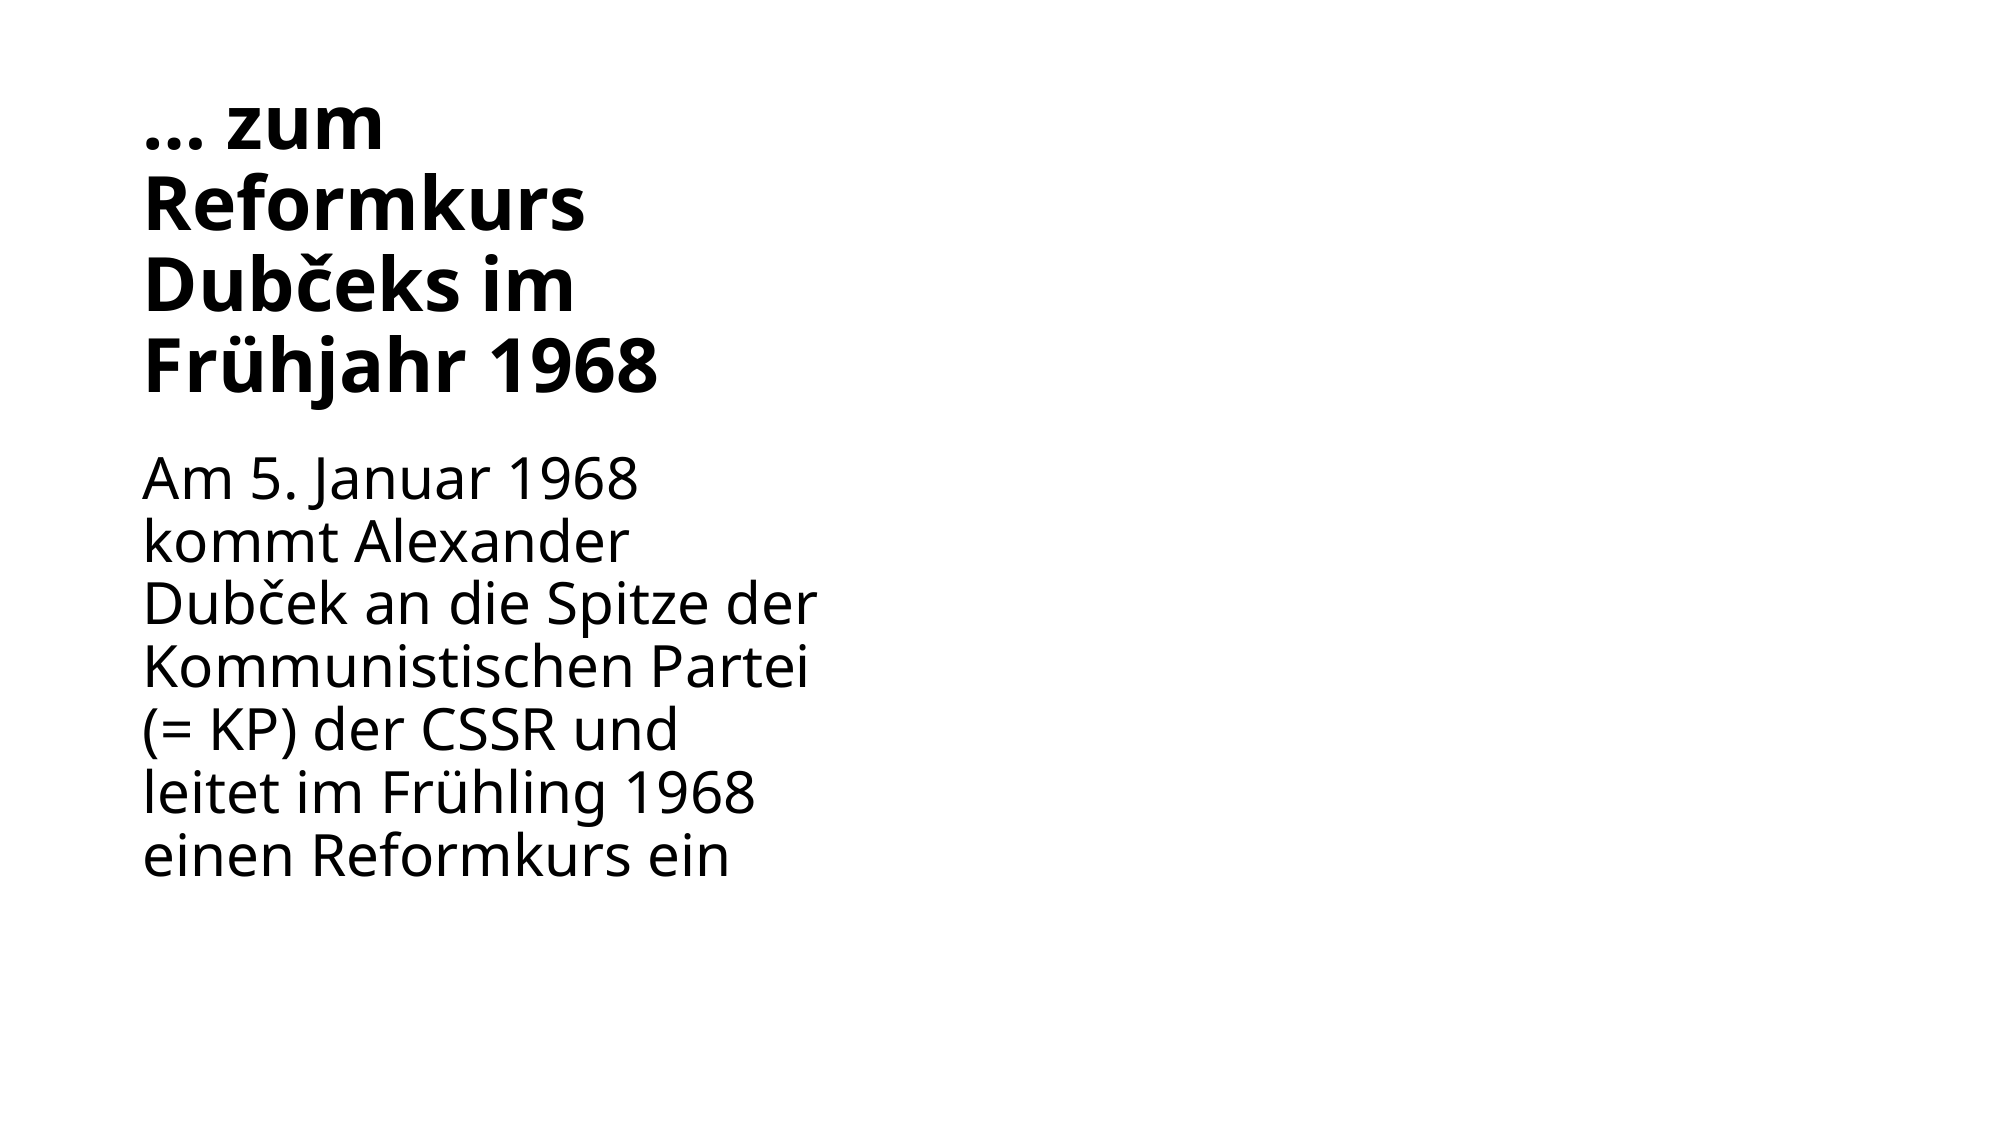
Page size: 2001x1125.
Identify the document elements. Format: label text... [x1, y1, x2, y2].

text_box Am 5. Januar 1968 kommt Alexander Dubček an die Spitze der Kommunistischen Partei (= KP) der CSSR und leitet im Frühling 1968 einen Reformkurs ein [127, 441, 835, 819]
list … zum Reformkurs Dubčeks im Frühjahr 1968 [127, 77, 835, 332]
